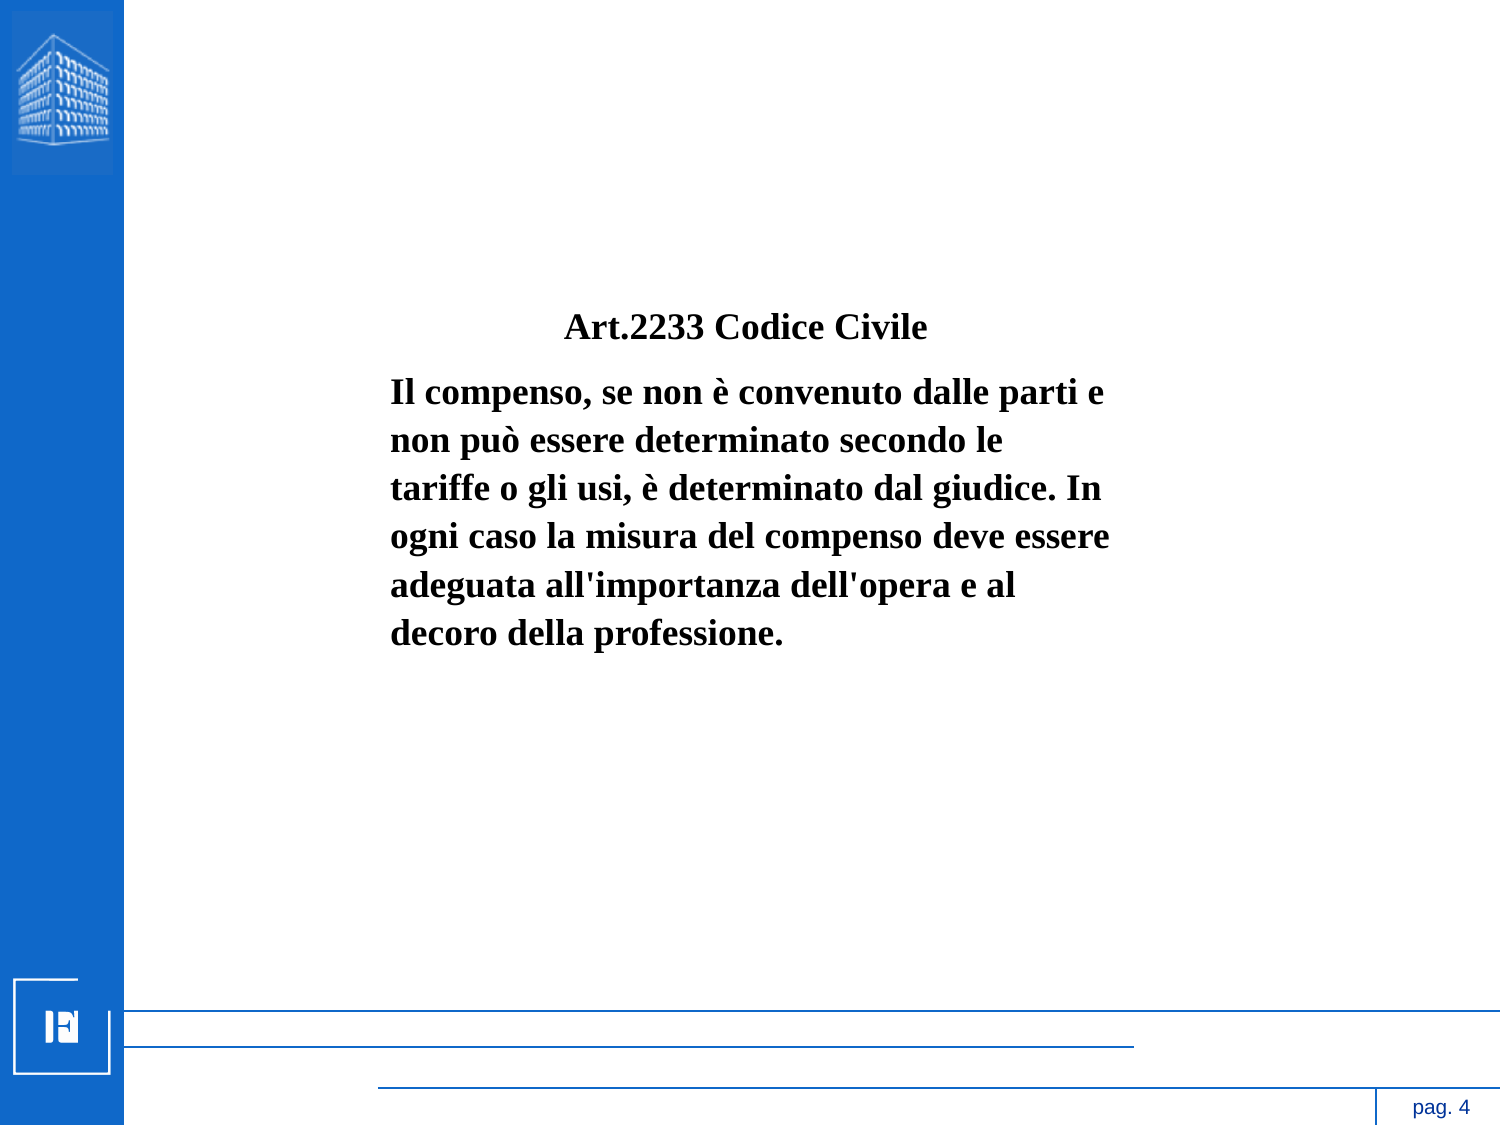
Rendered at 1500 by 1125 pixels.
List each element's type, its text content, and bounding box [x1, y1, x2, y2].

picture [11, 11, 114, 176]
text_box Art.2233 Codice Civile Il compenso, se non è convenuto dalle parti e non può essere determinato secondo le tariffe o gli usi, è determinato dal giudice. In ogni caso la misura del compenso deve essere adeguata all'importanza dell'opera e al decoro della professione. [375, 291, 1127, 661]
text_box [0, 1019, 126, 1125]
picture [11, 976, 113, 1078]
text_box [0, 0, 126, 1010]
slide_number pag. 4 [1381, 1093, 1500, 1124]
